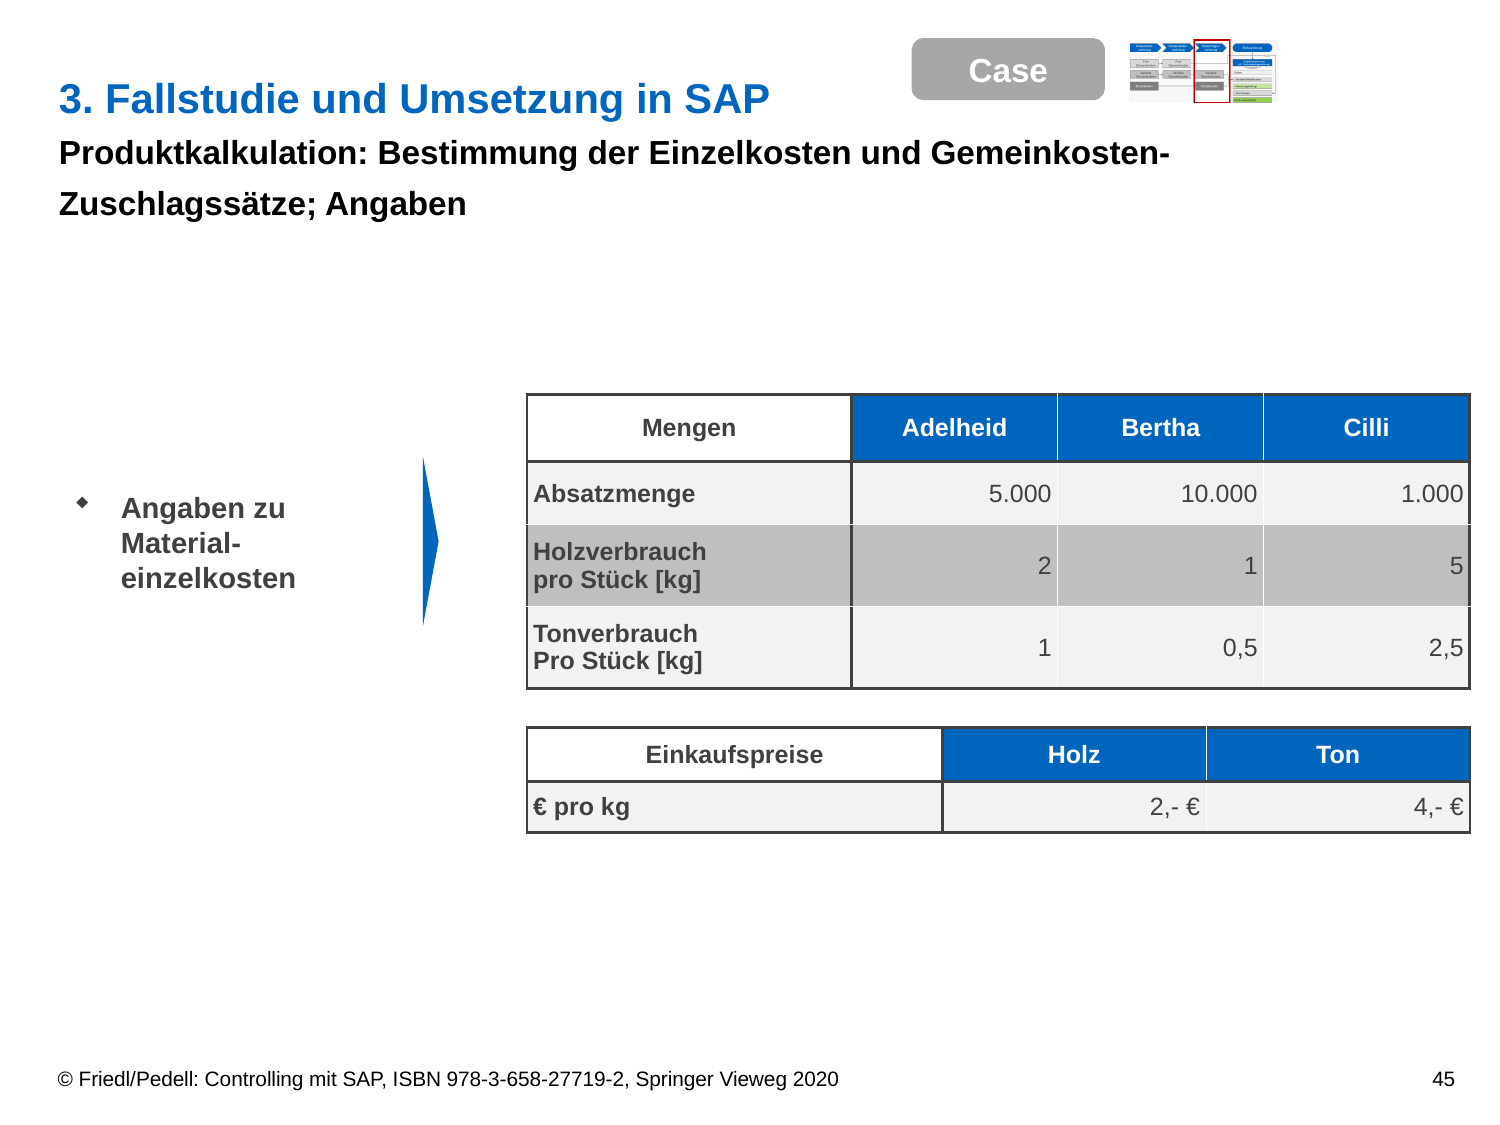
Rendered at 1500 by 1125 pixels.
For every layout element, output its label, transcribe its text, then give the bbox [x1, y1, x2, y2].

table_cell 5 [1264, 525, 1468, 606]
table_cell 2 [853, 525, 1057, 606]
table_cell 4,- € [1207, 783, 1469, 831]
table_cell Holzverbrauch pro Stück [kg] [528, 525, 850, 606]
table_header Adelheid [853, 396, 1057, 460]
table_header Einkaufspreise [528, 729, 941, 780]
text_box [1128, 39, 1280, 104]
table_cell 1 [1058, 525, 1263, 606]
text_box [420, 454, 441, 629]
table_cell 1.000 [1264, 463, 1468, 524]
slide_number 45 [1262, 1058, 1470, 1119]
footer © Friedl/Pedell: Controlling mit SAP, ISBN 978-3-658-27719-2, Springer Vieweg 2020 [42, 1058, 1235, 1113]
table_header Ton [1207, 729, 1469, 780]
list Produktkalkulation: Bestimmung der Einzelkosten und Gemeinkosten-Zuschlagssätze; Angaben [58, 121, 1278, 171]
table_cell 5.000 [853, 463, 1057, 524]
table_cell Tonverbrauch Pro Stück [kg] [528, 607, 850, 687]
table_cell 10.000 [1058, 463, 1263, 524]
table_header Cilli [1264, 396, 1468, 460]
table_cell 2,5 [1264, 607, 1468, 687]
title 3. Fallstudie und Umsetzung in SAP [58, 58, 1278, 119]
table_cell 2,- € [944, 783, 1206, 831]
text_box Angaben zu Material-einzelkosten [58, 451, 335, 631]
table_header Holz [944, 729, 1206, 780]
table_header Bertha [1058, 396, 1263, 460]
table_cell € pro kg [528, 783, 941, 831]
table_cell 1 [853, 607, 1057, 687]
table_cell Absatzmenge [528, 463, 850, 524]
table_header Mengen [528, 396, 850, 460]
table_cell 0,5 [1058, 607, 1263, 687]
text_box Case [911, 38, 1105, 101]
